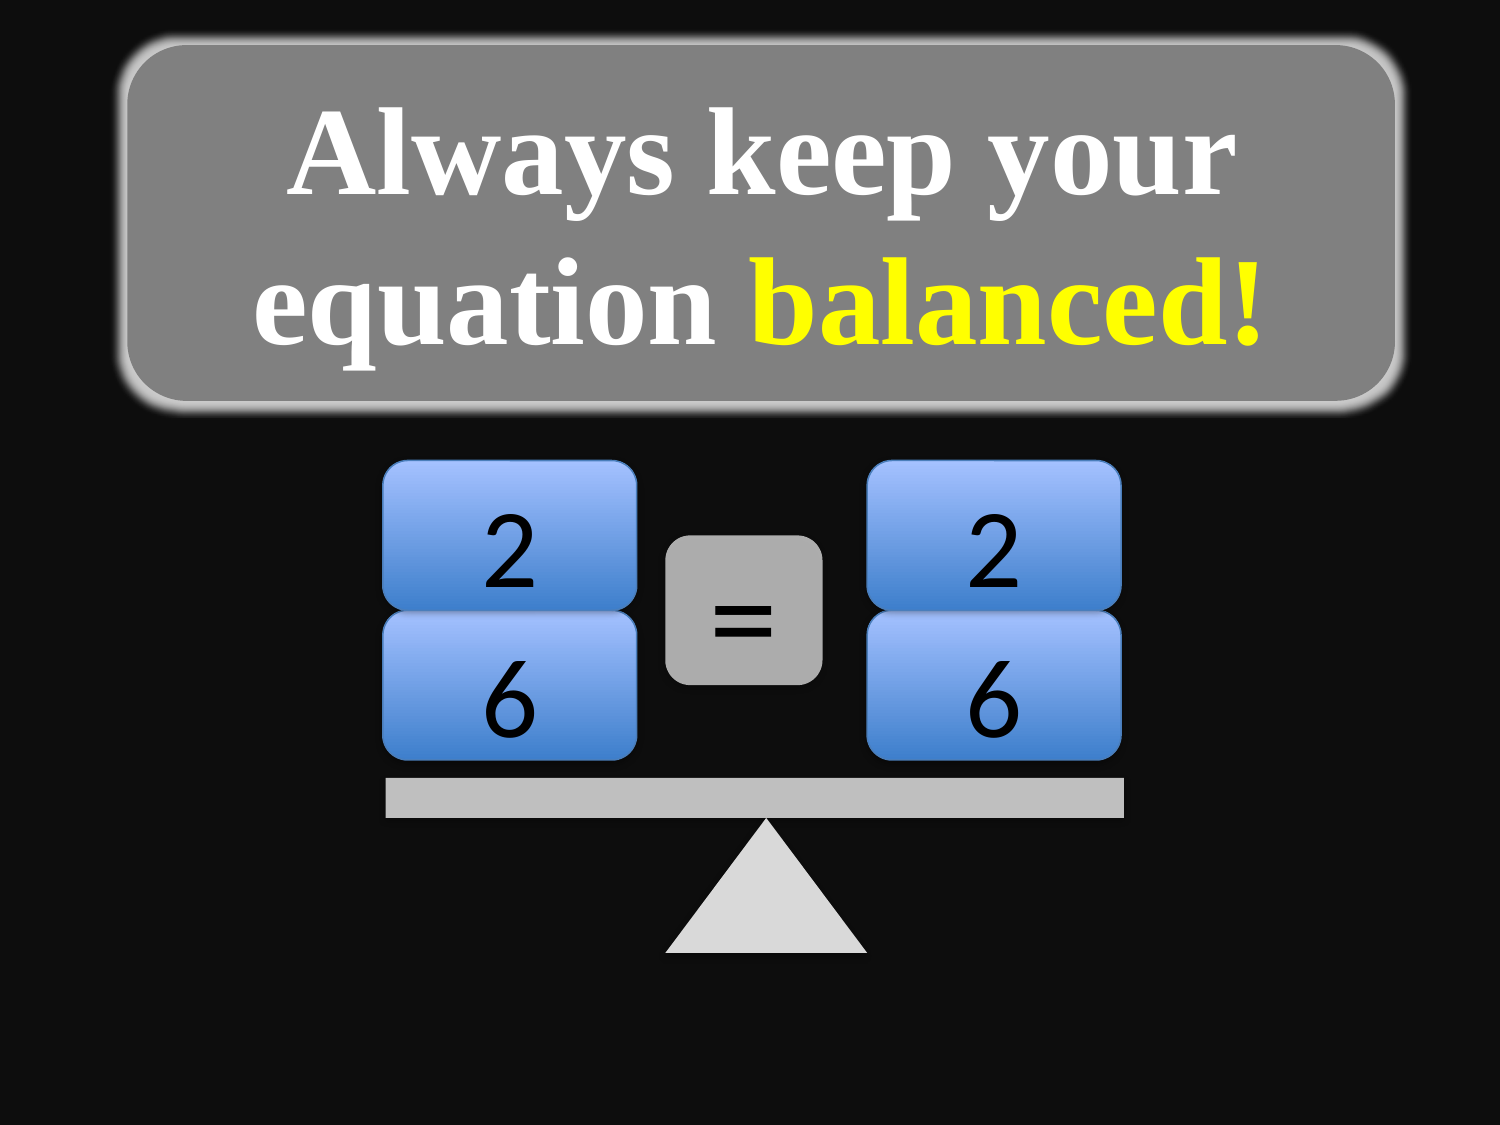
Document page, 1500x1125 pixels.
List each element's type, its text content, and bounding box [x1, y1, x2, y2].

text_box [385, 777, 1125, 819]
text_box Always keep your equation balanced! [126, 44, 1396, 402]
text_box 2 [382, 459, 638, 612]
text_box 6 [866, 614, 1122, 761]
text_box = [664, 534, 824, 686]
text_box [664, 817, 868, 954]
text_box 2 [866, 459, 1122, 612]
text_box 6 [382, 614, 638, 761]
